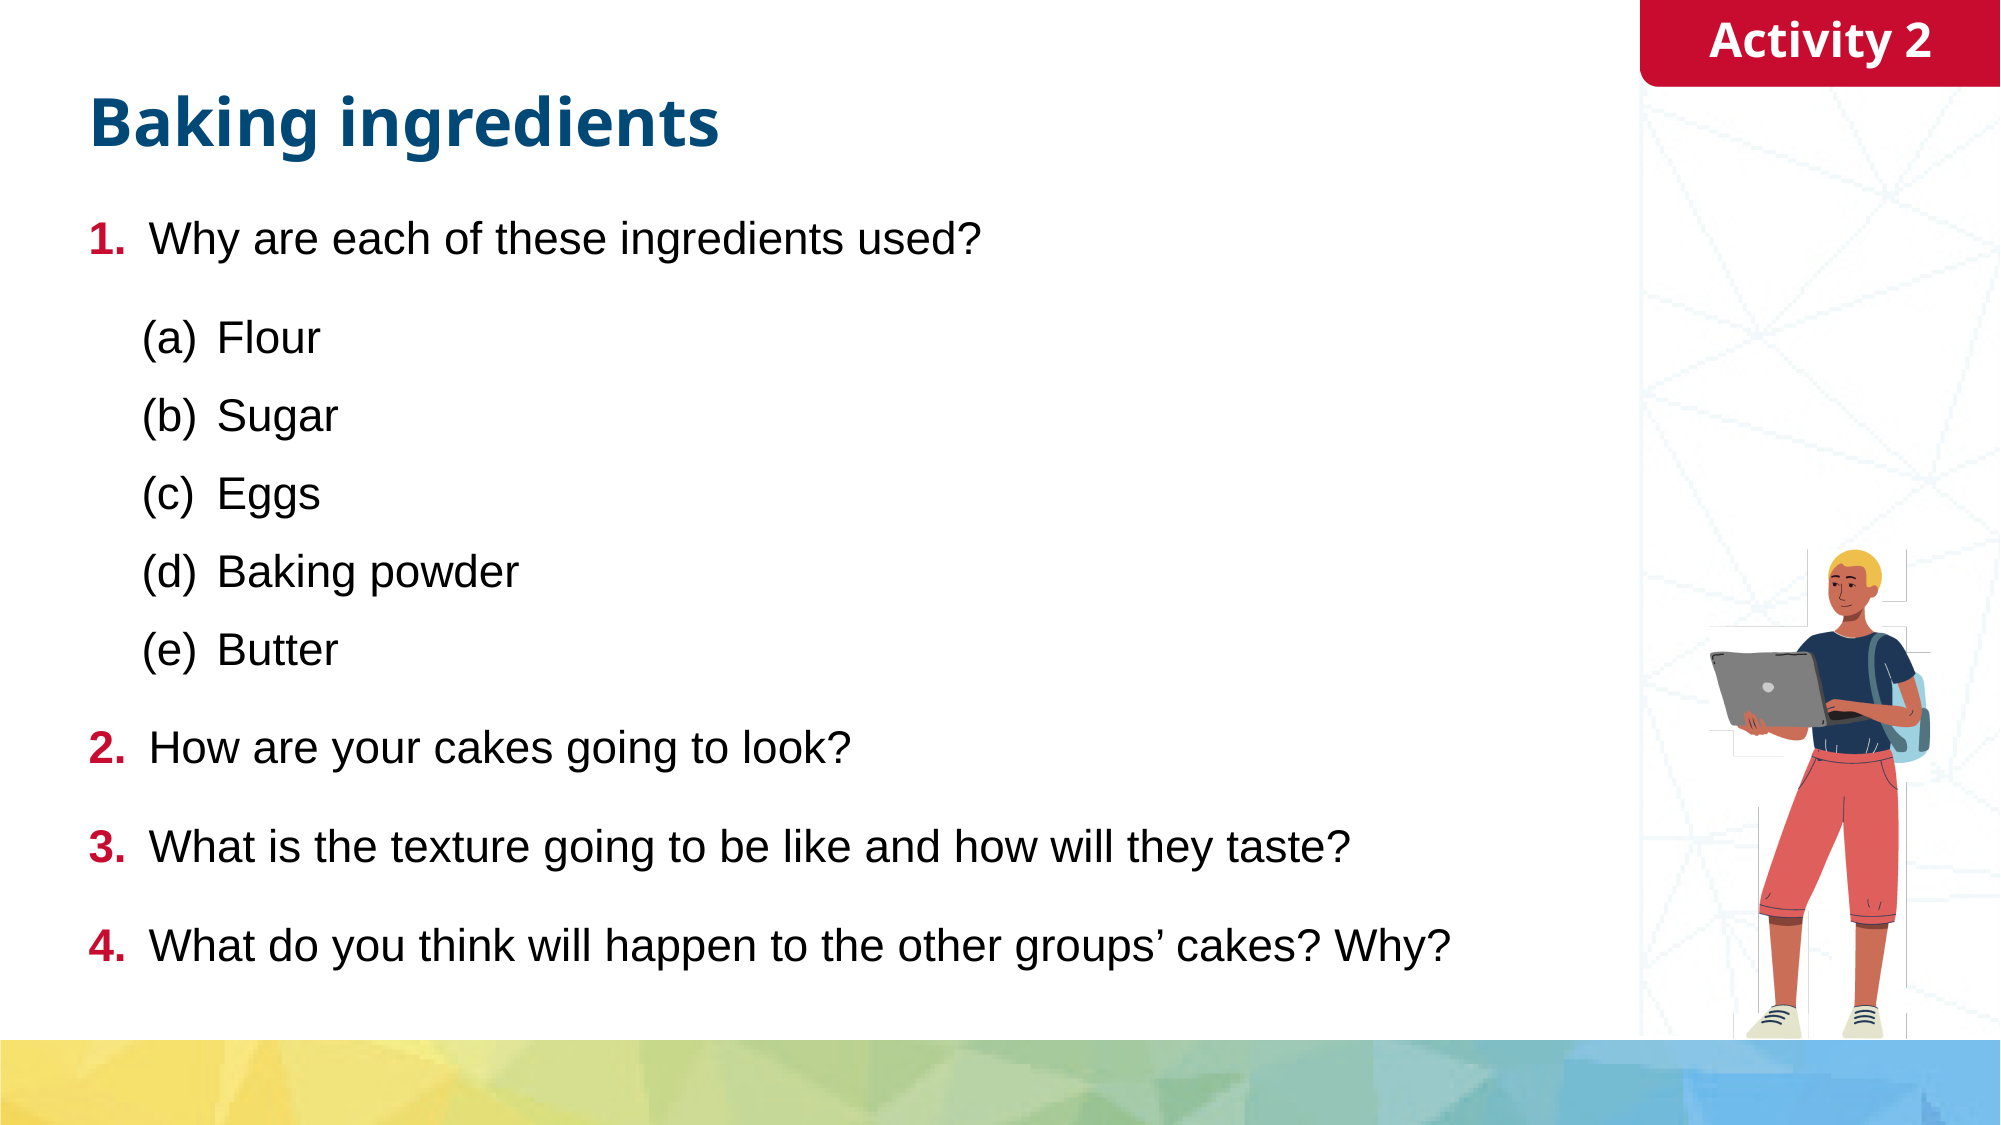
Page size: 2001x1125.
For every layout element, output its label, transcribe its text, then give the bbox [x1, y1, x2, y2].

list Why are each of these ingredients used? (a) Flour (b) Sugar (c) Eggs (d) Baking powder (e) Butter How are your cakes going to look? What is the texture going to be like and how will they taste? What do you think will happen to the other groups’ cakes? Why? [88, 206, 1565, 1037]
picture [1639, 0, 2000, 1039]
picture [0, 1040, 2001, 1125]
title Baking ingredients [88, 88, 1565, 161]
